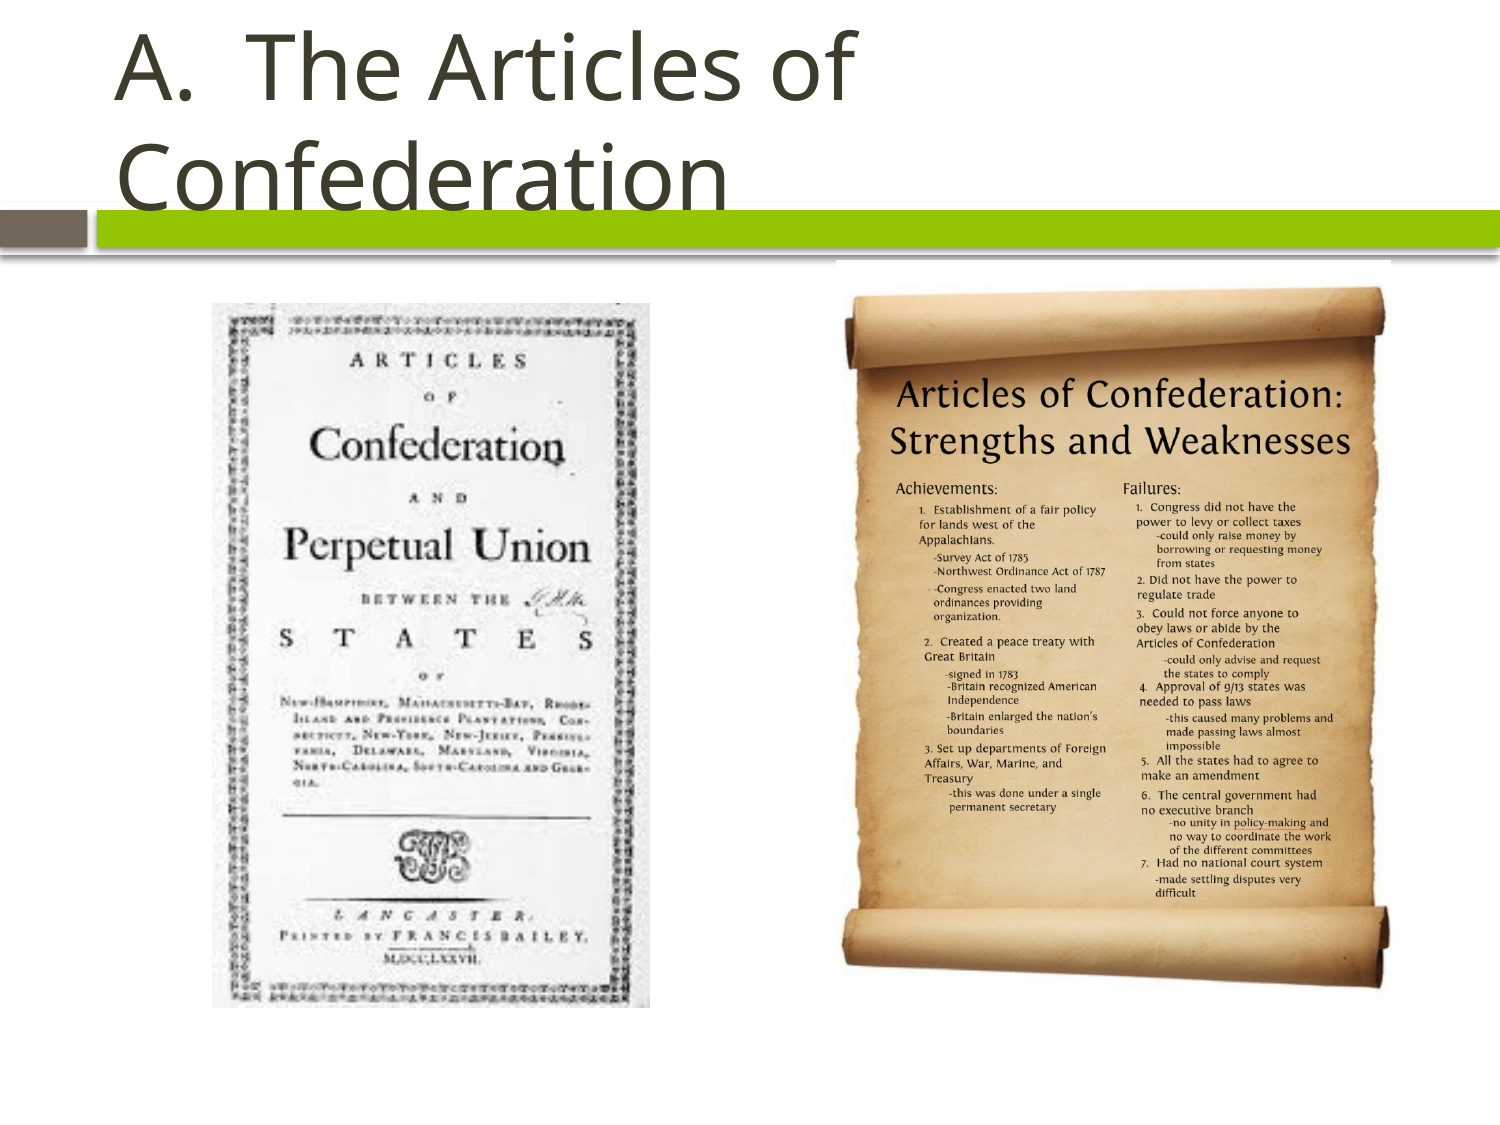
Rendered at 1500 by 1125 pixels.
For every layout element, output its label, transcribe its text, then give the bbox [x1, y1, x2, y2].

title A. The Articles of Confederation [99, 37, 1438, 200]
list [836, 260, 1391, 1011]
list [212, 303, 651, 1009]
